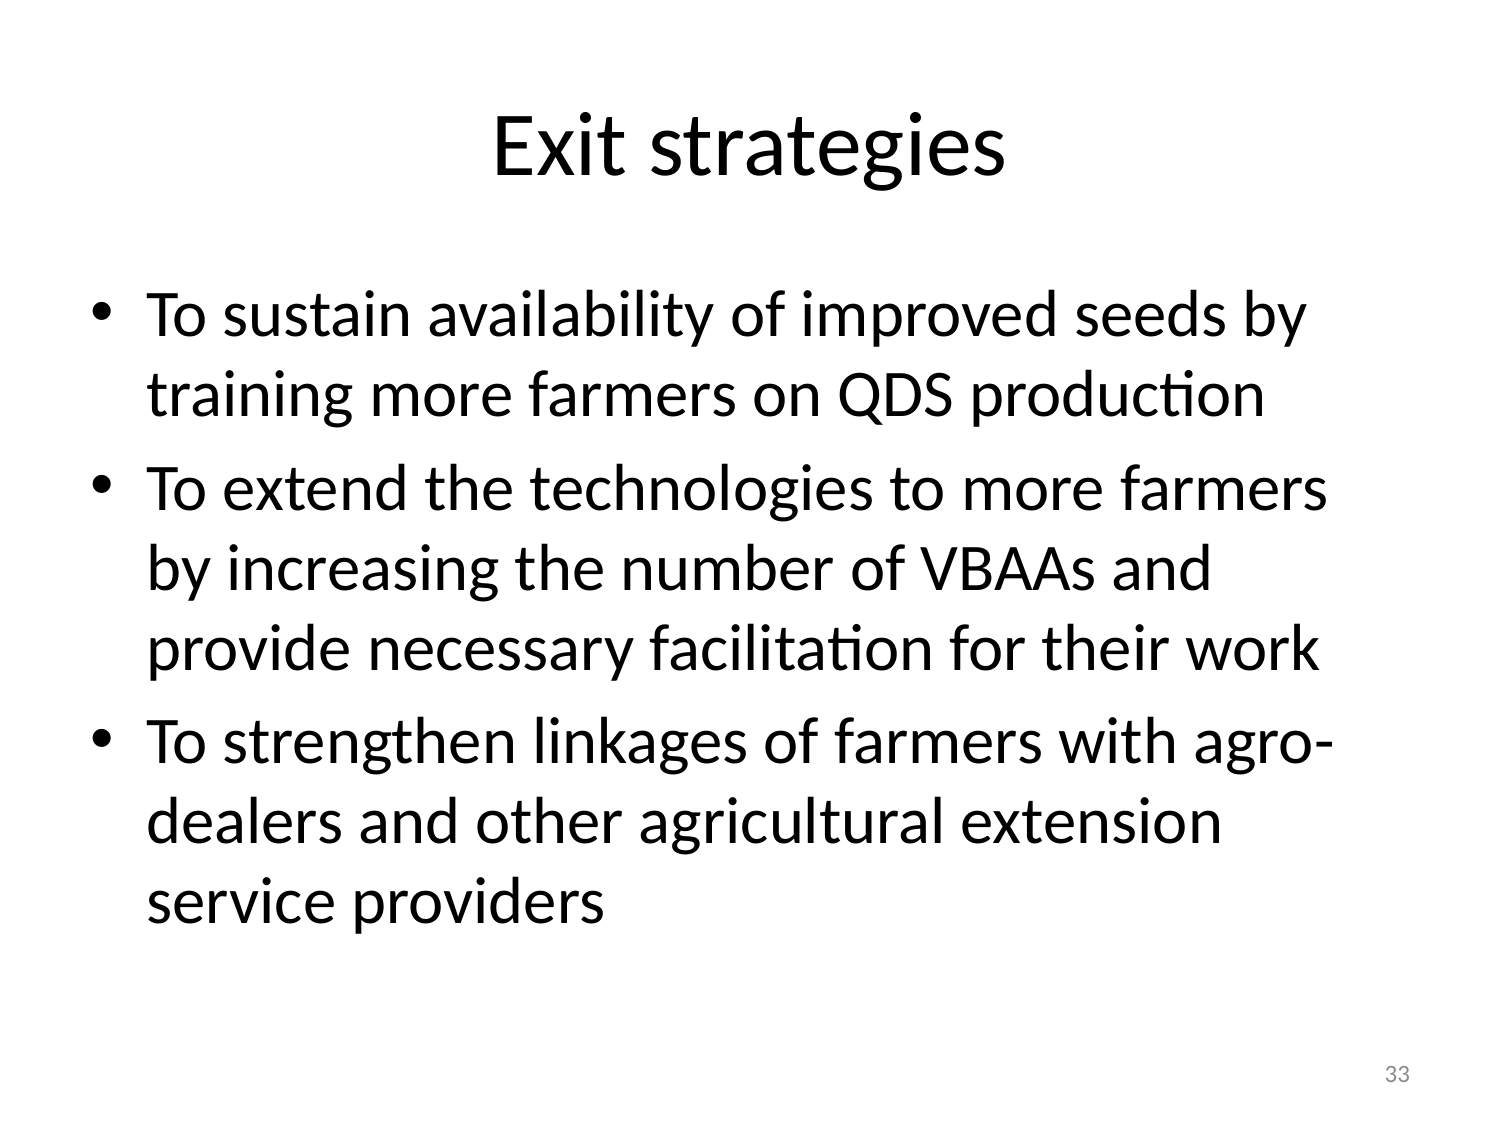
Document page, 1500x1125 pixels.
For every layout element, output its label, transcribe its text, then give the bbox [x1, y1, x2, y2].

title Exit strategies [75, 45, 1425, 233]
slide_number 33 [1074, 1042, 1425, 1103]
list To sustain availability of improved seeds by training more farmers on QDS production To extend the technologies to more farmers by increasing the number of VBAAs and provide necessary facilitation for their work To strengthen linkages of farmers with agro-dealers and other agricultural extension service providers [75, 262, 1425, 1005]
